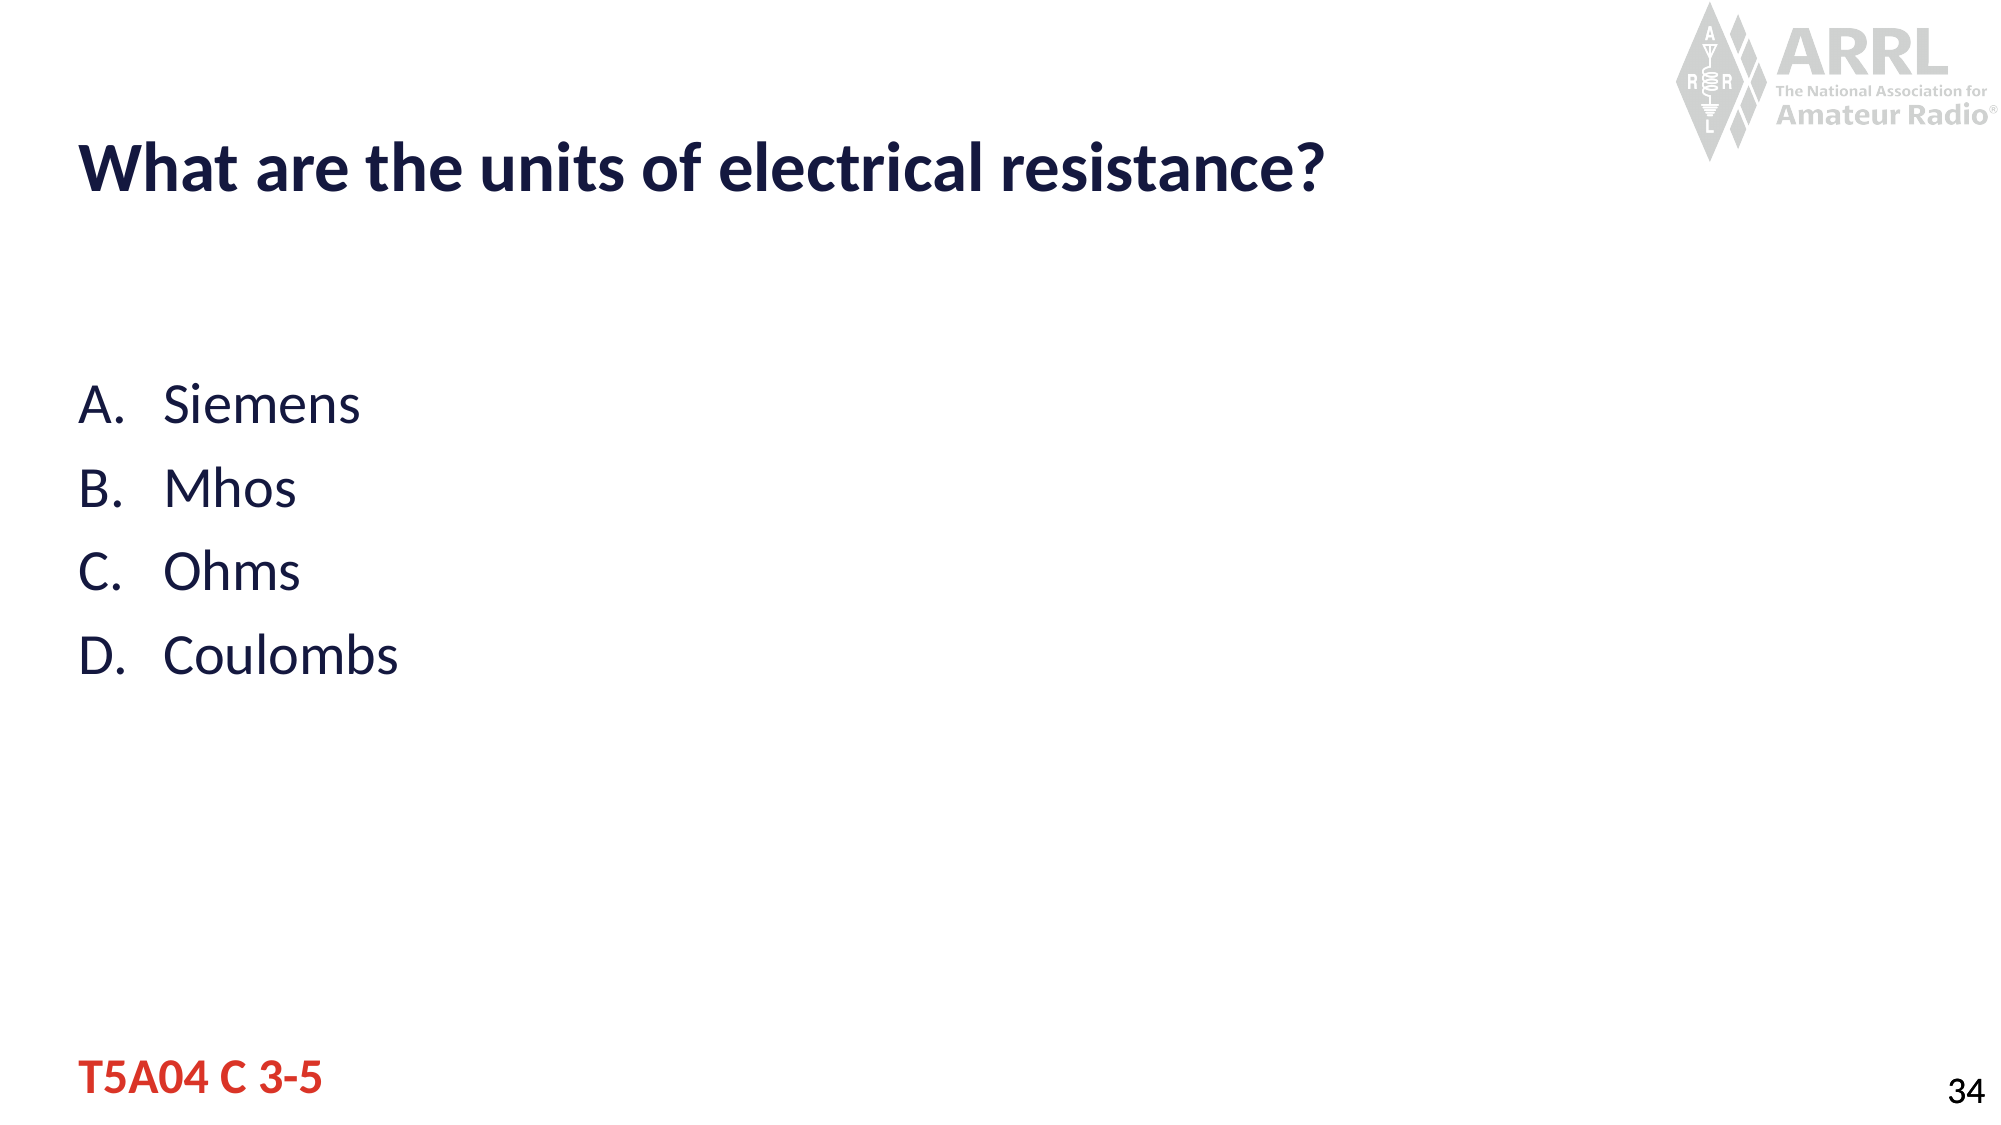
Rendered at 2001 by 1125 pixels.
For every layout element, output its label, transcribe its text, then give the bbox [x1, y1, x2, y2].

picture [1674, 0, 2000, 164]
text_box T5A04 C 3-5 [63, 1036, 921, 1112]
list Siemens Mhos Ohms Coulombs [63, 365, 1863, 989]
title What are the units of electrical resistance? [63, 59, 1863, 278]
